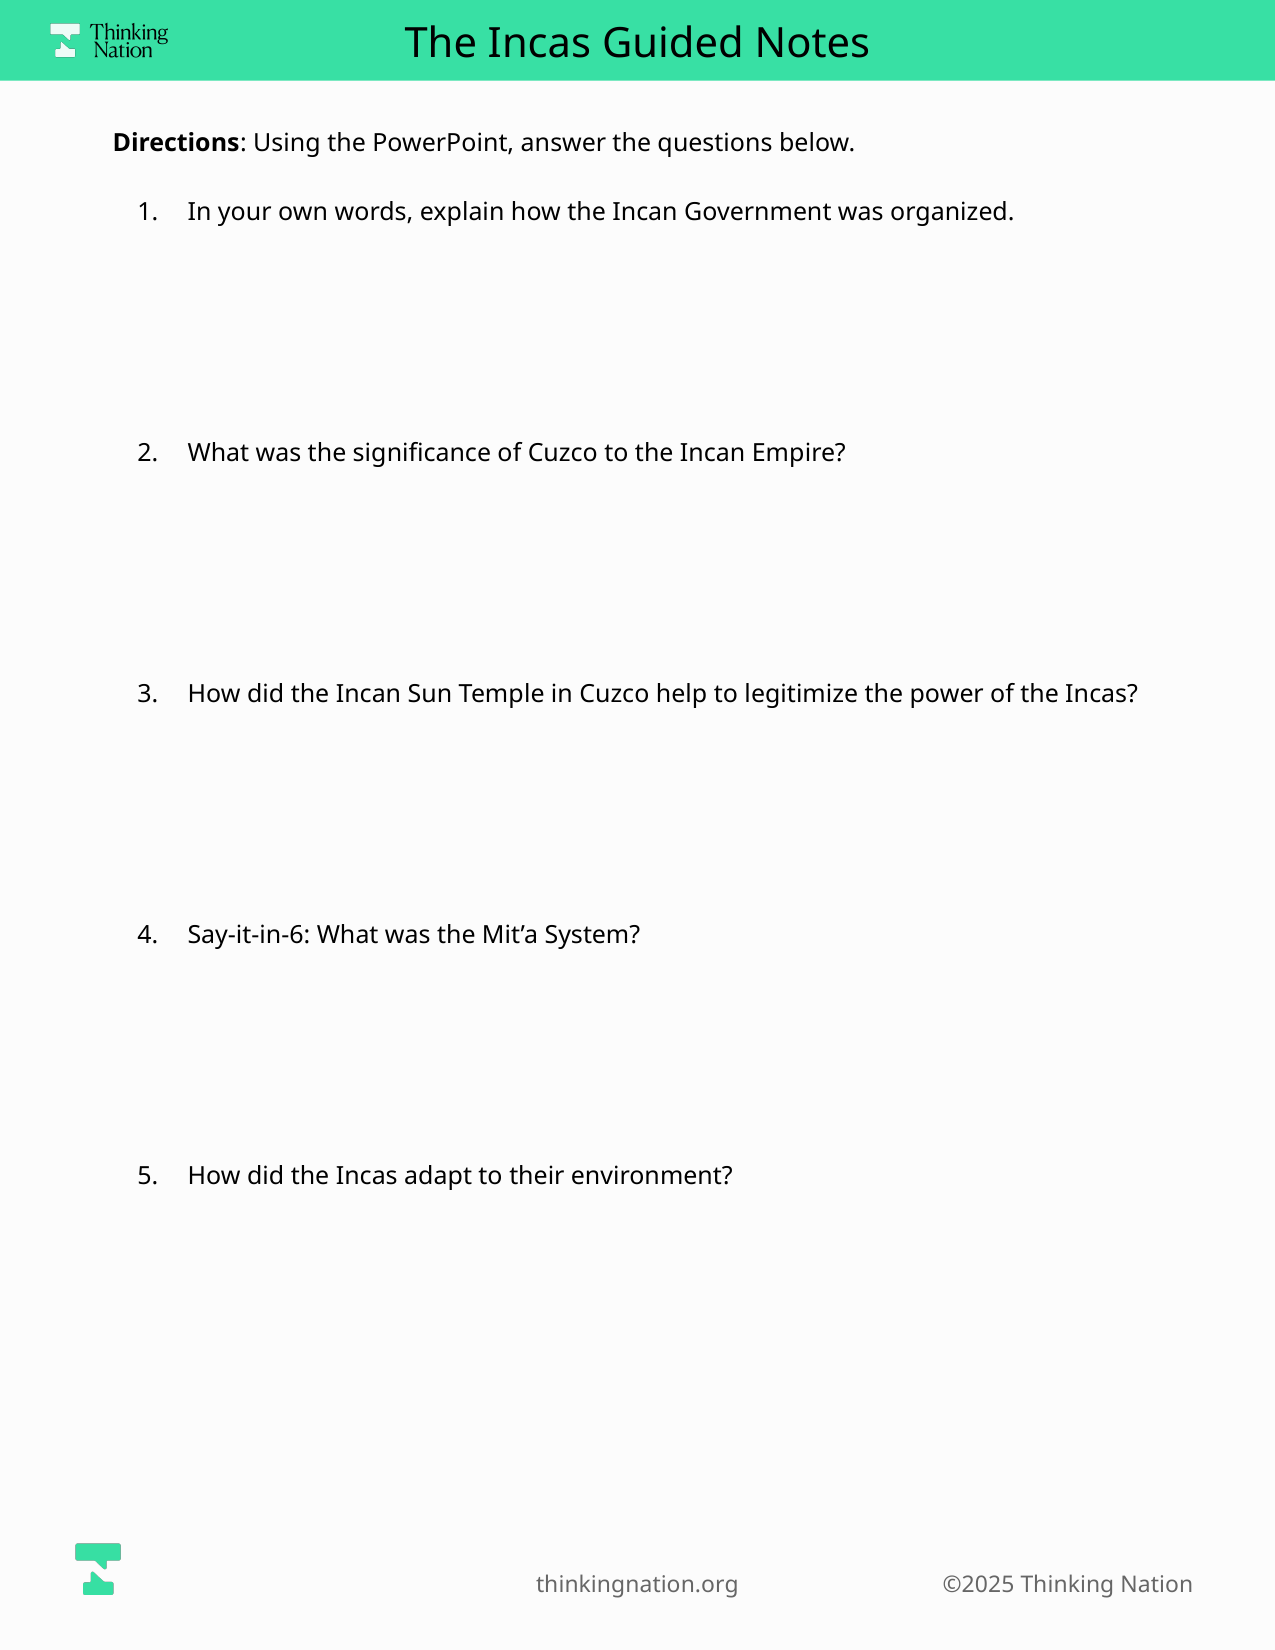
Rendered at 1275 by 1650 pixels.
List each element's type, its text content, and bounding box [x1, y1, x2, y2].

text_box The Incas Guided Notes [0, 0, 1275, 81]
text_box Directions: Using the PowerPoint, answer the questions below. In your own words, explain how the Incan Government was organized. What was the significance of Cuzco to the Incan Empire? How did the Incan Sun Temple in Cuzco help to legitimize the power of the Incas? Say-it-in-6: What was the Mit’a System? How did the Incas adapt to their environment? [97, 107, 1178, 1481]
picture [62, 1533, 134, 1605]
text_box ©2025 Thinking Nation [907, 1553, 1210, 1605]
text_box thinkingnation.org [486, 1553, 789, 1605]
picture [36, 12, 172, 69]
